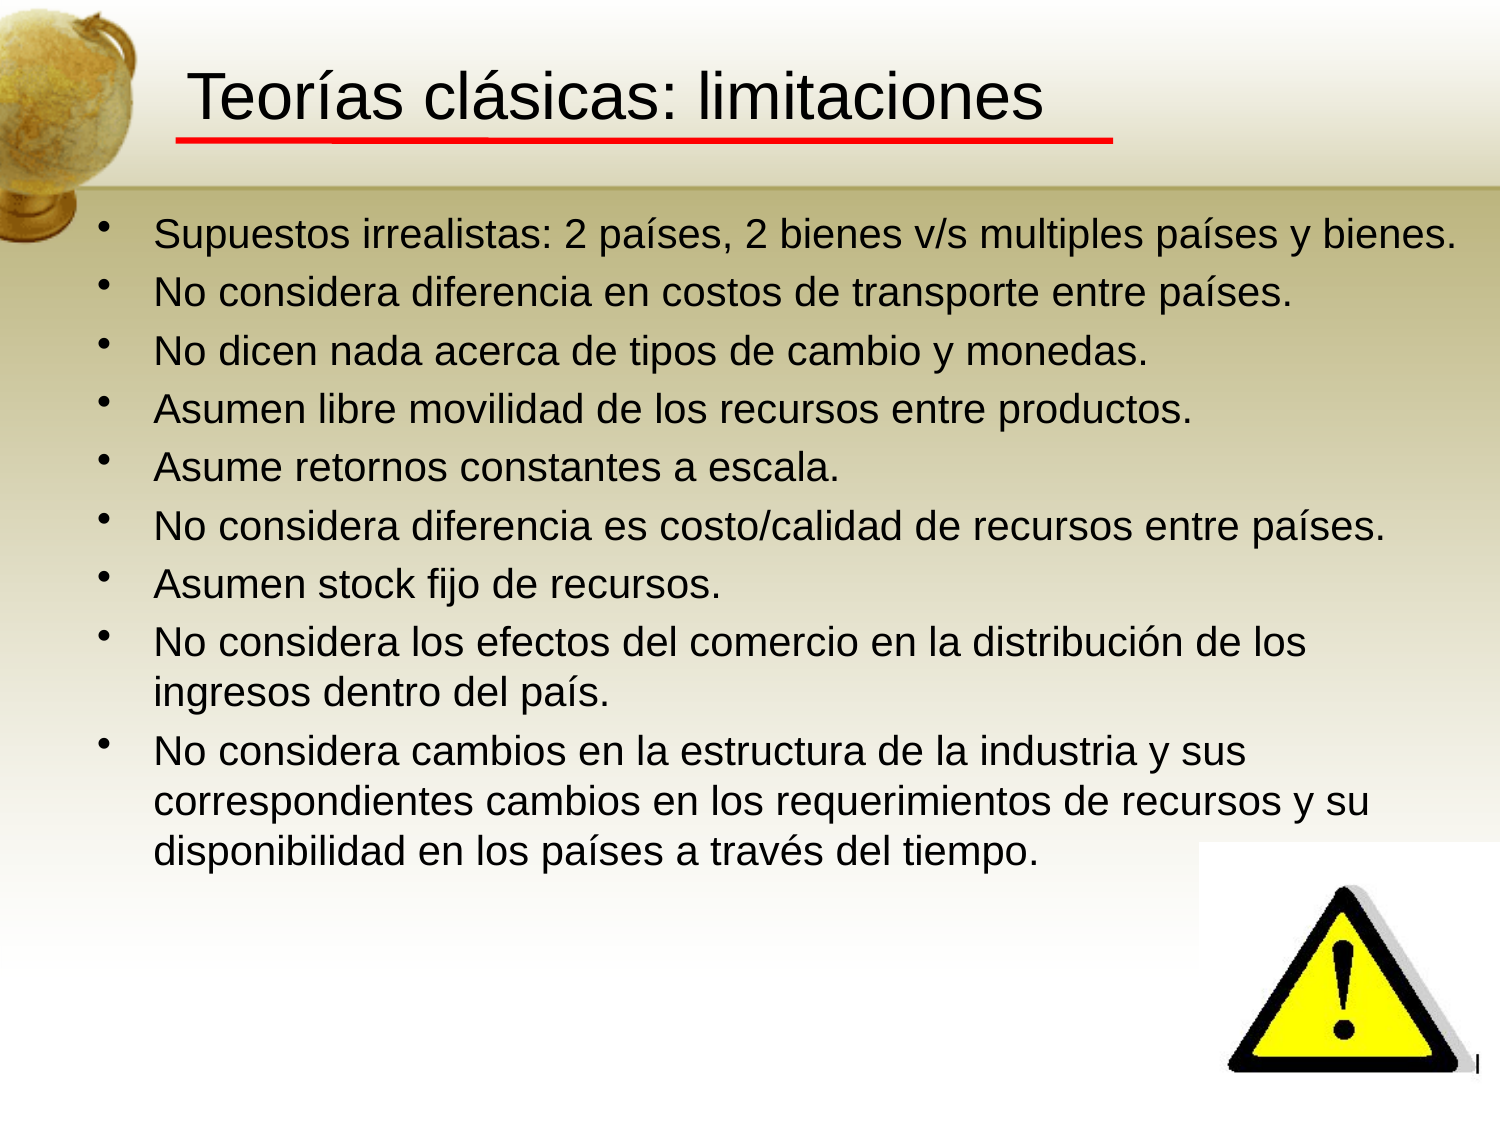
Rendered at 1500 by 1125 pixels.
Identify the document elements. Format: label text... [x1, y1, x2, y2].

title Teorías clásicas: limitaciones [170, 36, 1436, 141]
picture [0, 0, 1500, 1125]
list Supuestos irrealistas: 2 países, 2 bienes v/s multiples países y bienes. No considera diferencia en costos de transporte entre países. No dicen nada acerca de tipos de cambio y monedas. Asumen libre movilidad de los recursos entre productos. Asume retornos constantes a escala. No considera diferencia es costo/calidad de recursos entre países. Asumen stock fijo de recursos. No considera los efectos del comercio en la distribución de los ingresos dentro del país. No considera cambios en la estructura de la industria y sus correspondientes cambios en los requerimientos de recursos y su disponibilidad en los países a través del tiempo. [81, 198, 1477, 915]
